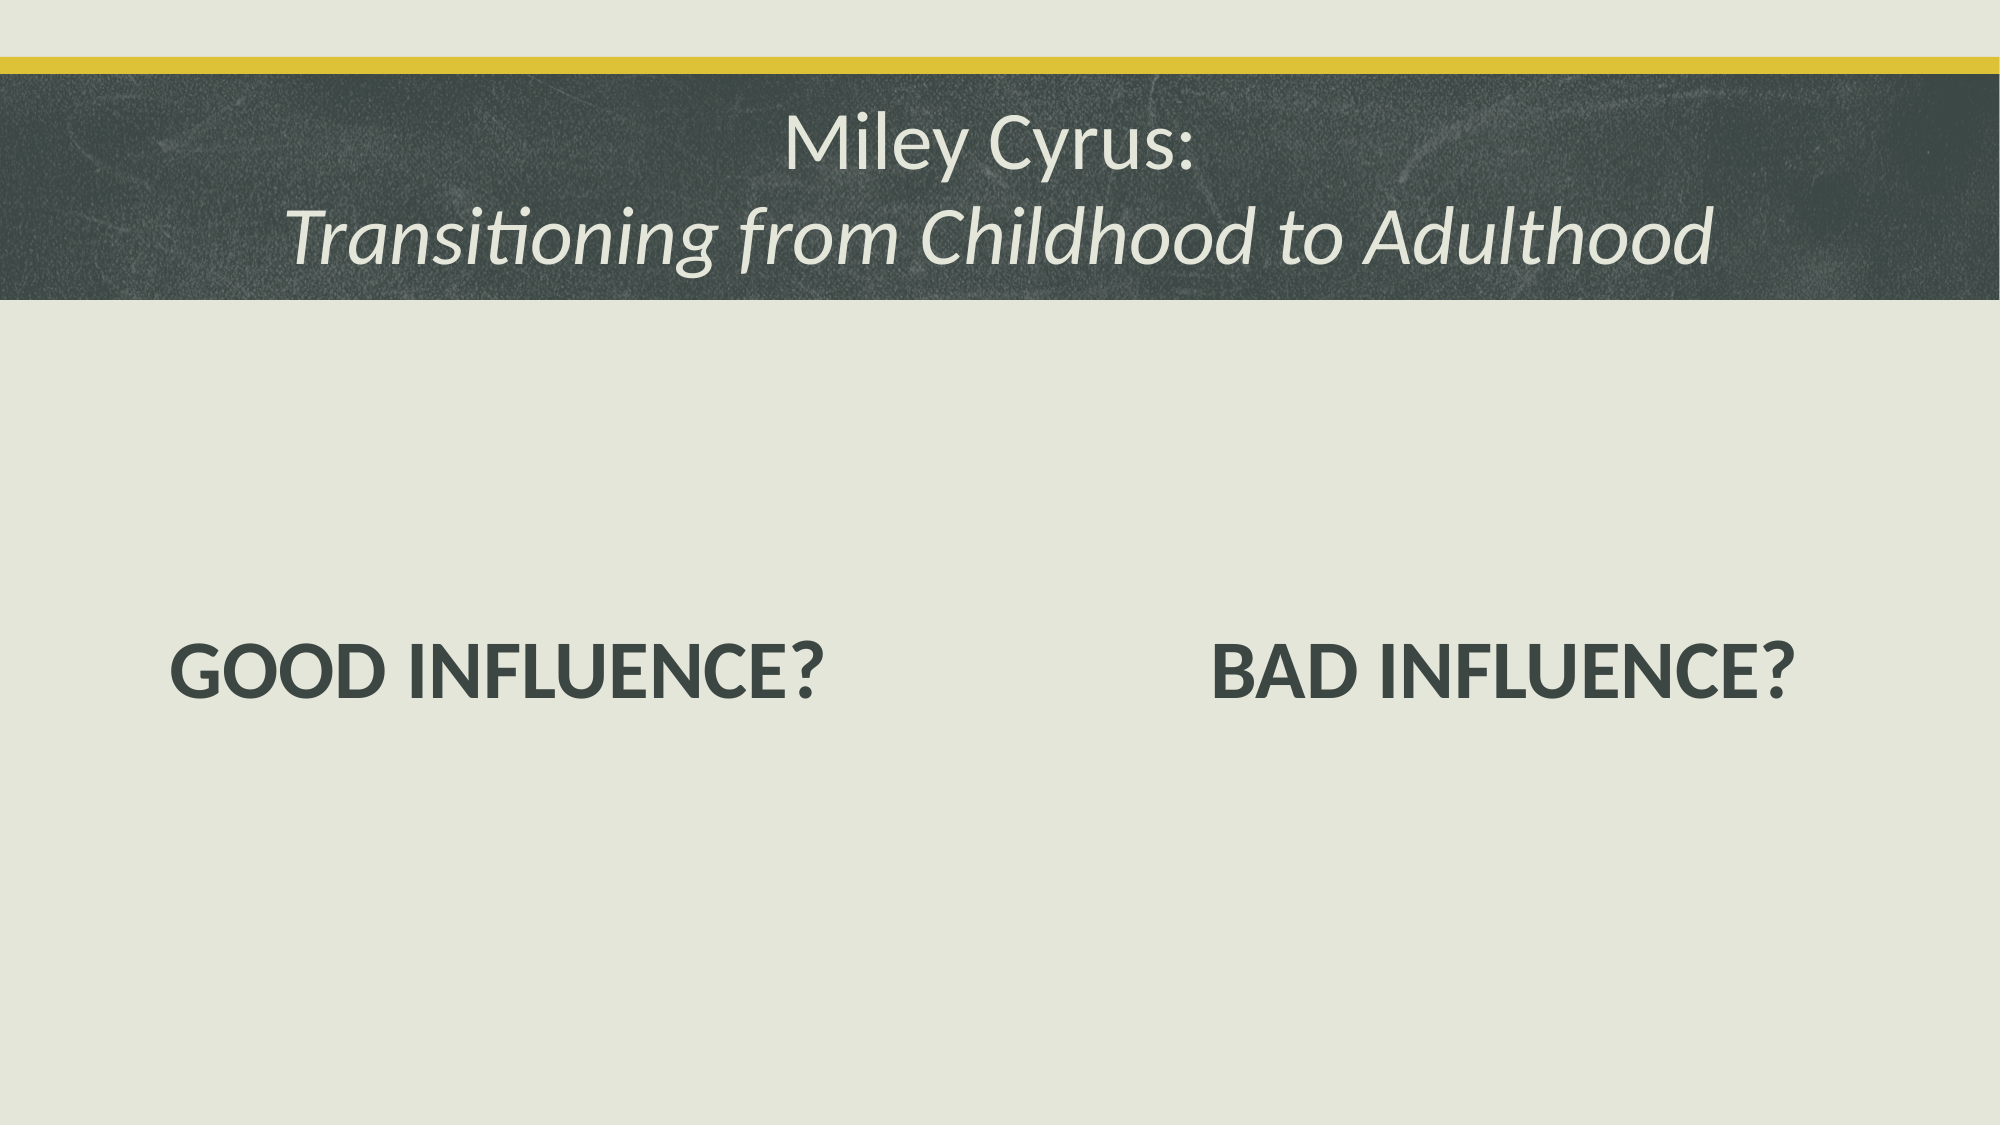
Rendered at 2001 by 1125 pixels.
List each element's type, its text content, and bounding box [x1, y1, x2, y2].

list BAD INFLUENCE? [1195, 586, 1836, 723]
title Miley Cyrus: Transitioning from Childhood to Adulthood [210, 76, 1790, 300]
list GOOD INFLUENCE? [154, 586, 891, 723]
picture [0, 74, 2000, 300]
